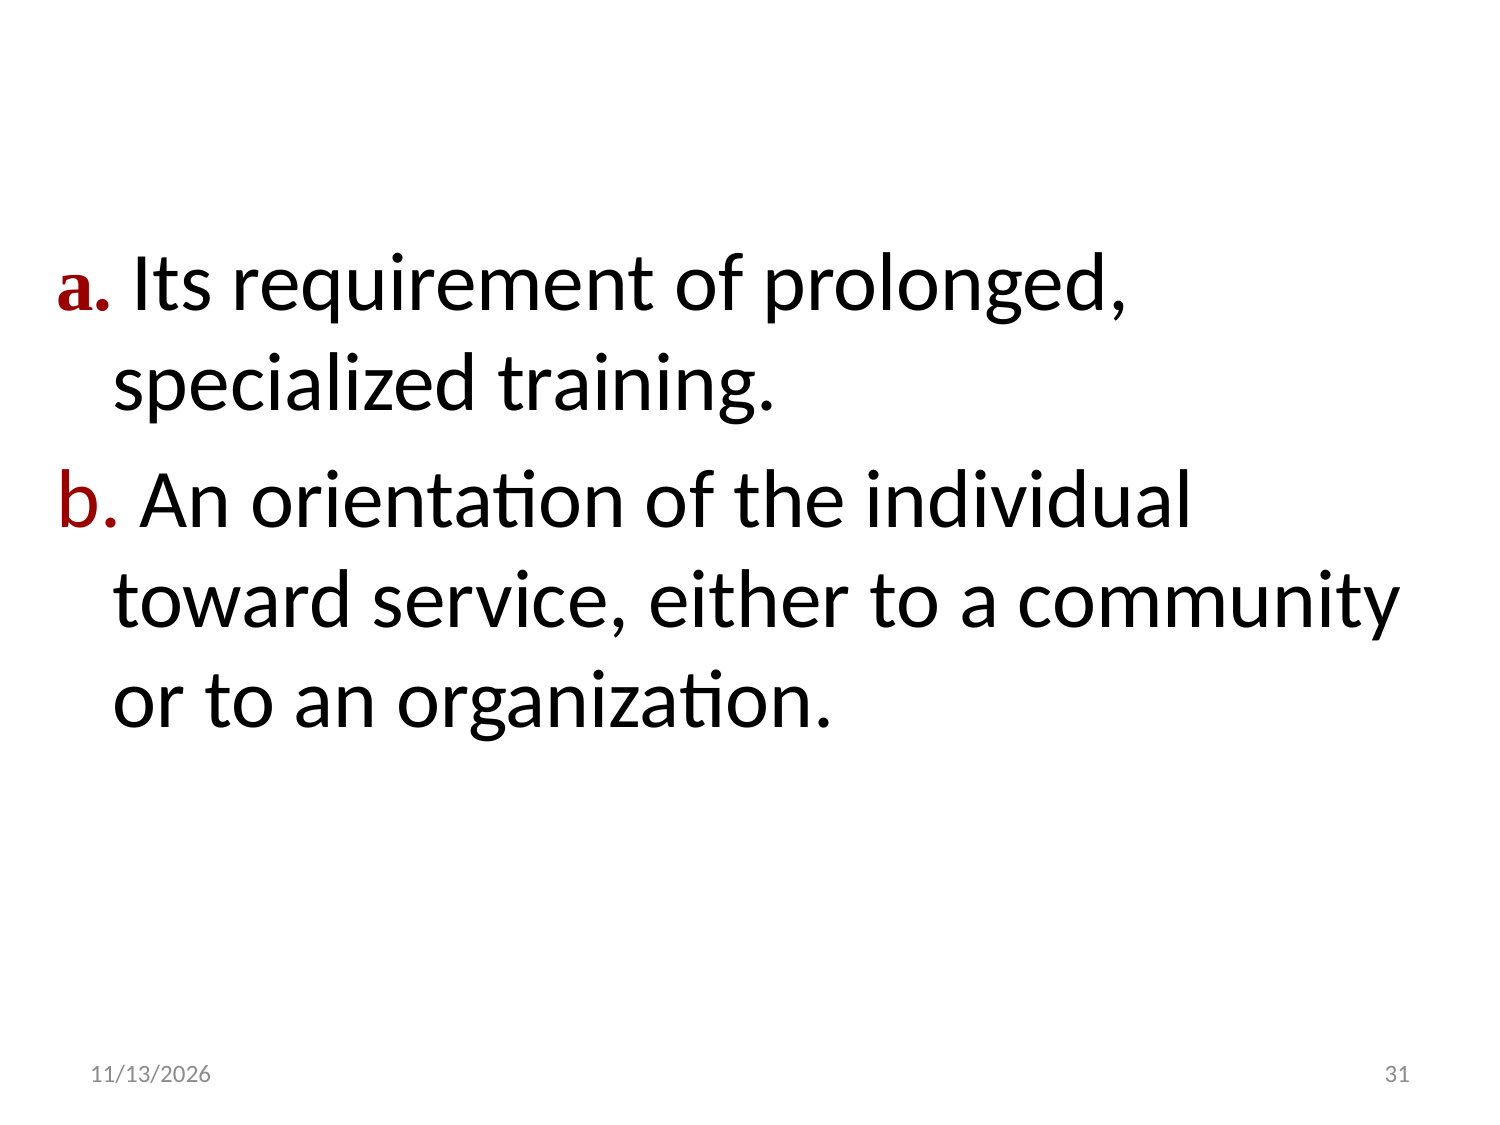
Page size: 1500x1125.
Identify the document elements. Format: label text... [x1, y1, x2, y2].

slide_number 31 [1074, 1042, 1425, 1103]
list a. Its requirement of prolonged, specialized training. b. An orientation of the individual toward service, either to a community or to an organization. [41, 220, 1459, 1071]
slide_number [75, 1042, 425, 1103]
